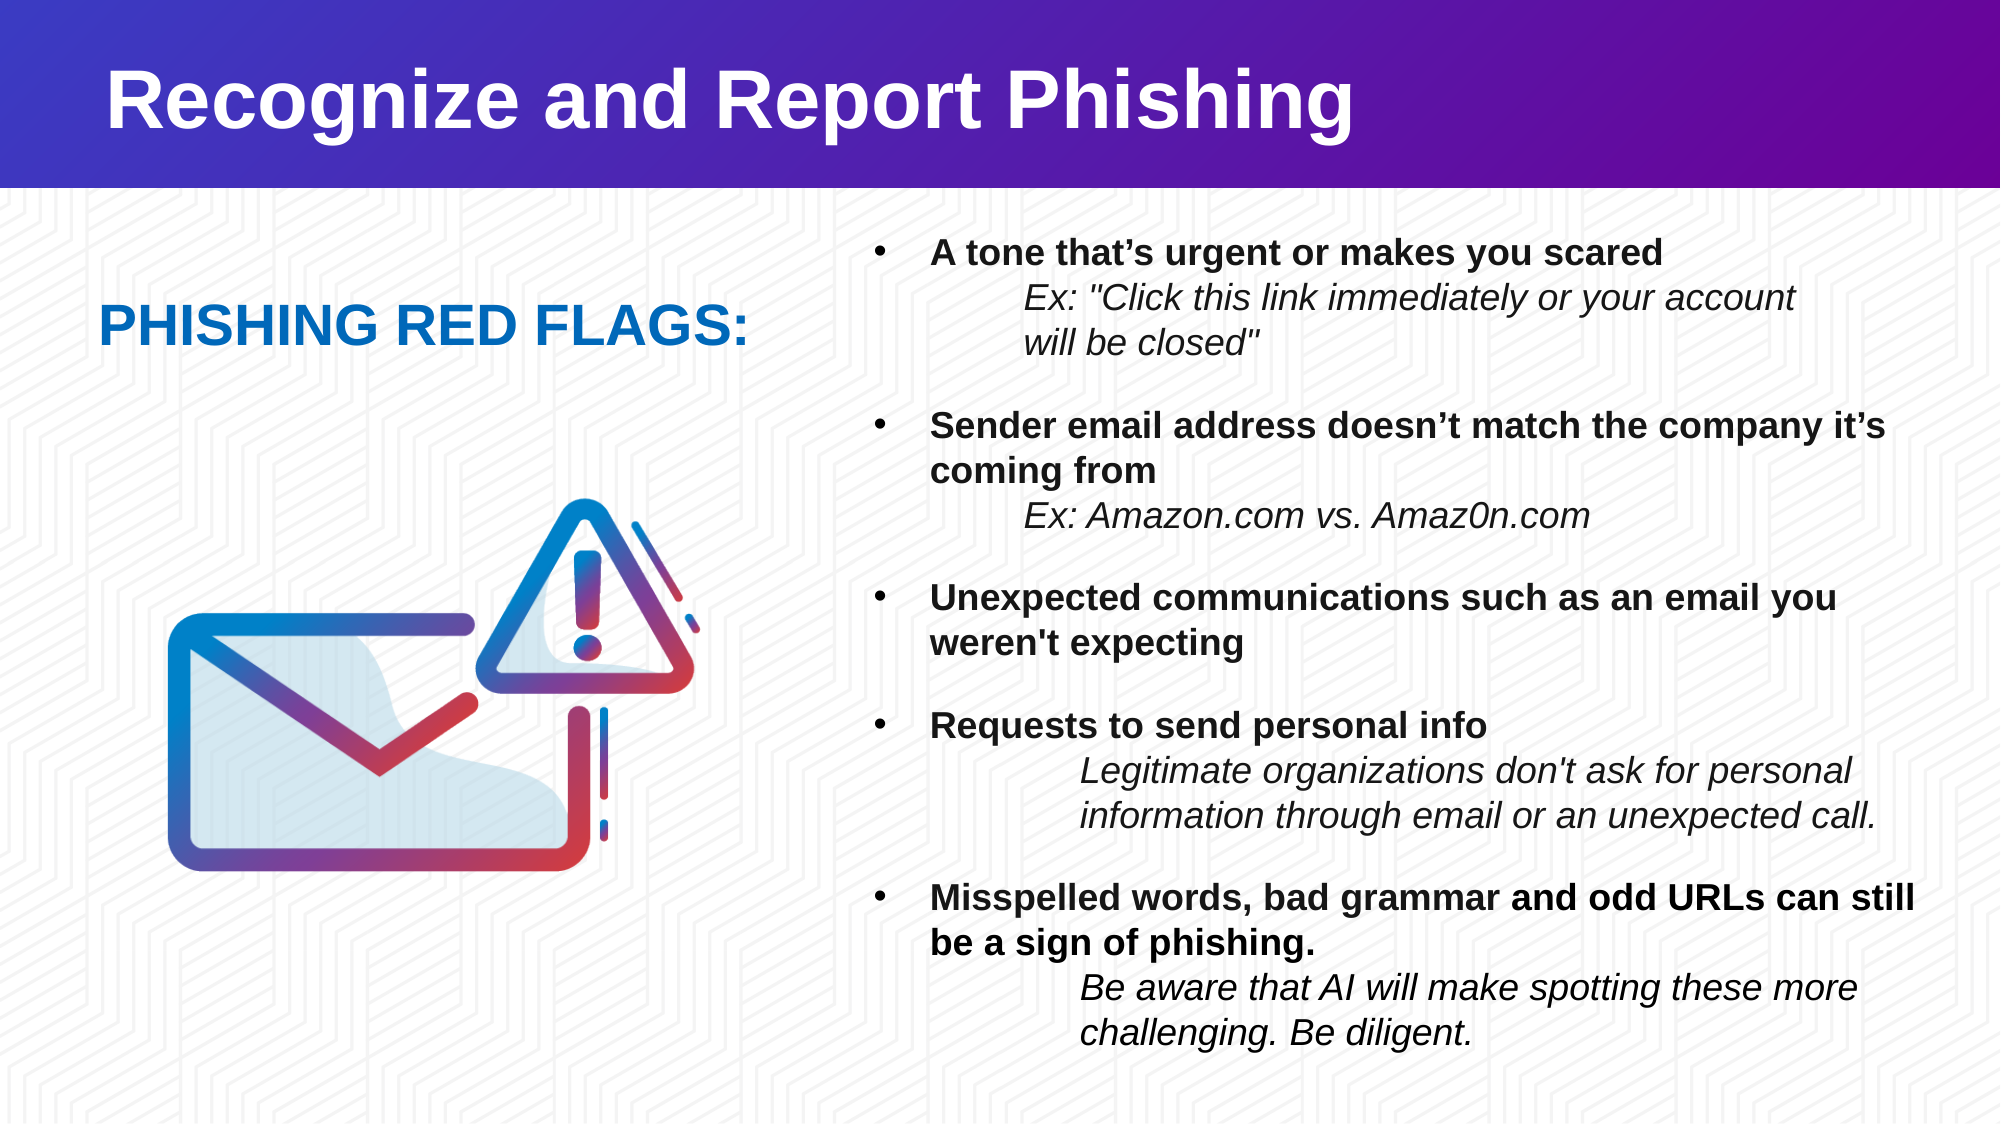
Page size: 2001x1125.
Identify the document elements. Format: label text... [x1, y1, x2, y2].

picture [0, 0, 2001, 1125]
text_box A tone that’s urgent or makes you scared​ Ex: "Click this link immediately or your account will be closed"​ Sender email address doesn’t match the company it’s coming from Ex: Amazon.com vs. Amaz0n.com Unexpected communications such as an email you weren't expecting Requests to send personal info Legitimate organizations don't ask for personal information through email or an unexpected call. Misspelled words, bad grammar​ and odd URLs can still be a sign of phishing. Be aware that AI will make spotting these more challenging. Be diligent. [858, 220, 1936, 1061]
title Recognize and Report Phishing [0, 0, 2000, 188]
text_box PHISHING RED FLAGS: [83, 279, 858, 365]
